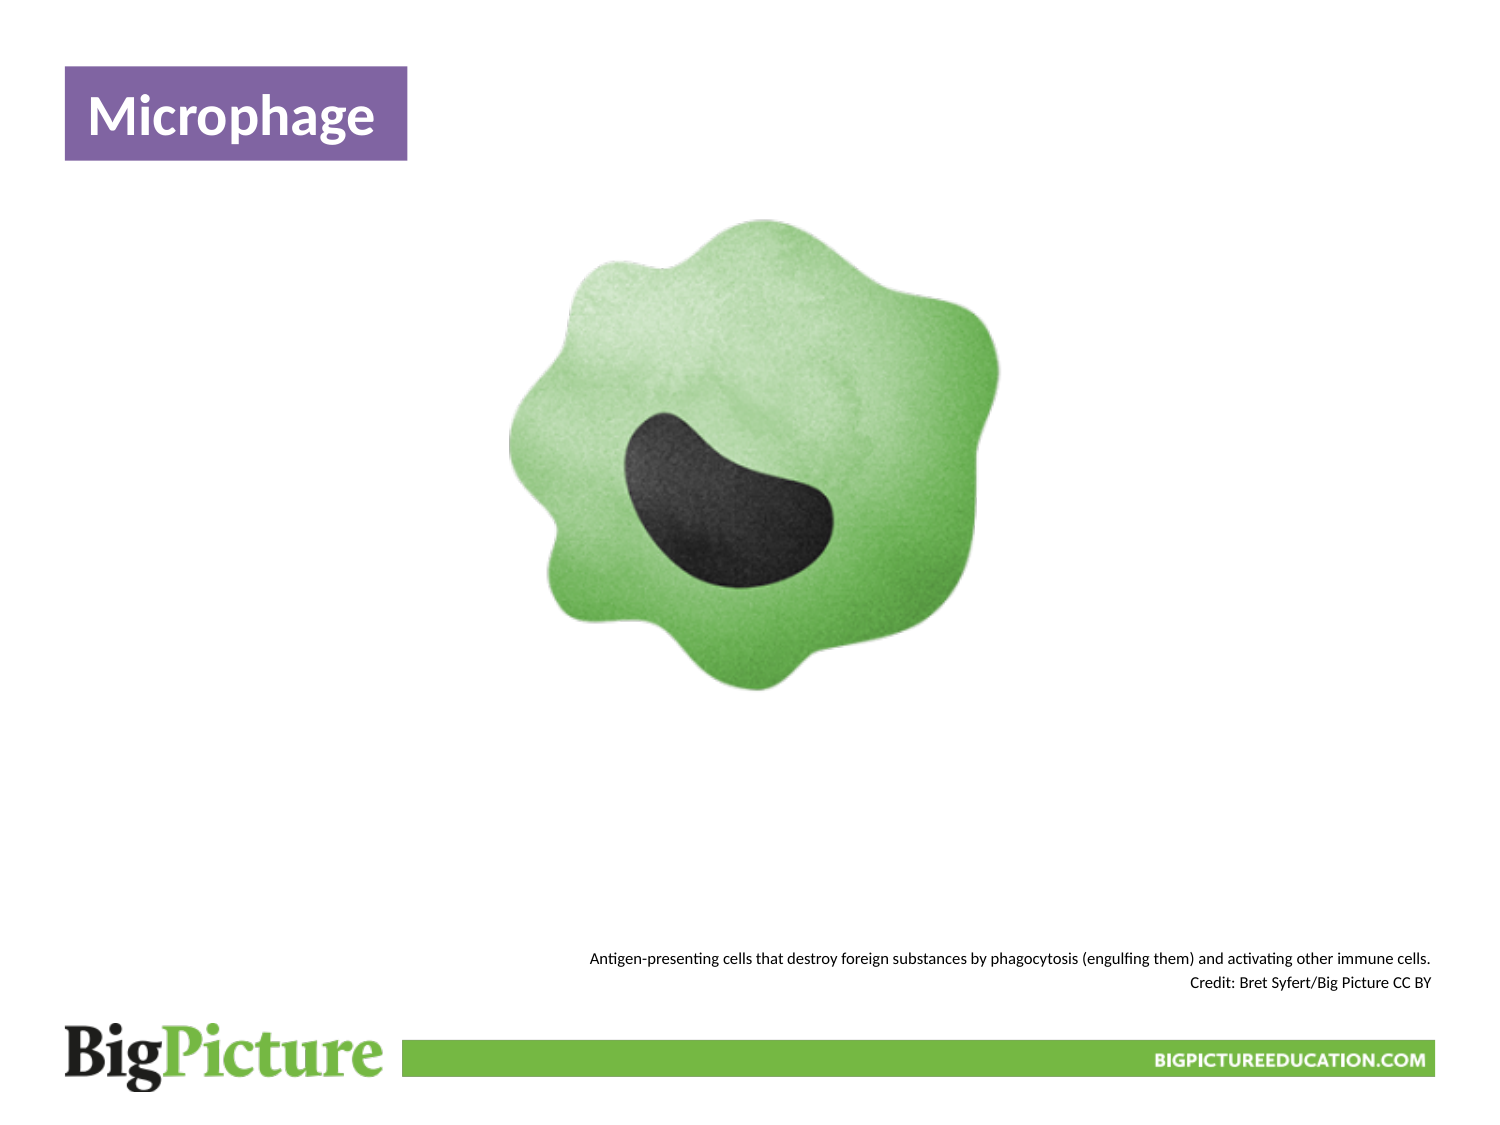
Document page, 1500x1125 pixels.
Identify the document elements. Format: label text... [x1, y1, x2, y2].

picture [0, 58, 1500, 904]
text_box Antigen-presenting cells that destroy foreign substances by phagocytosis (engulfing them) and activating other immune cells. Credit: Bret Syfert/Big Picture CC BY [64, 940, 1447, 1012]
picture [64, 1022, 1436, 1092]
